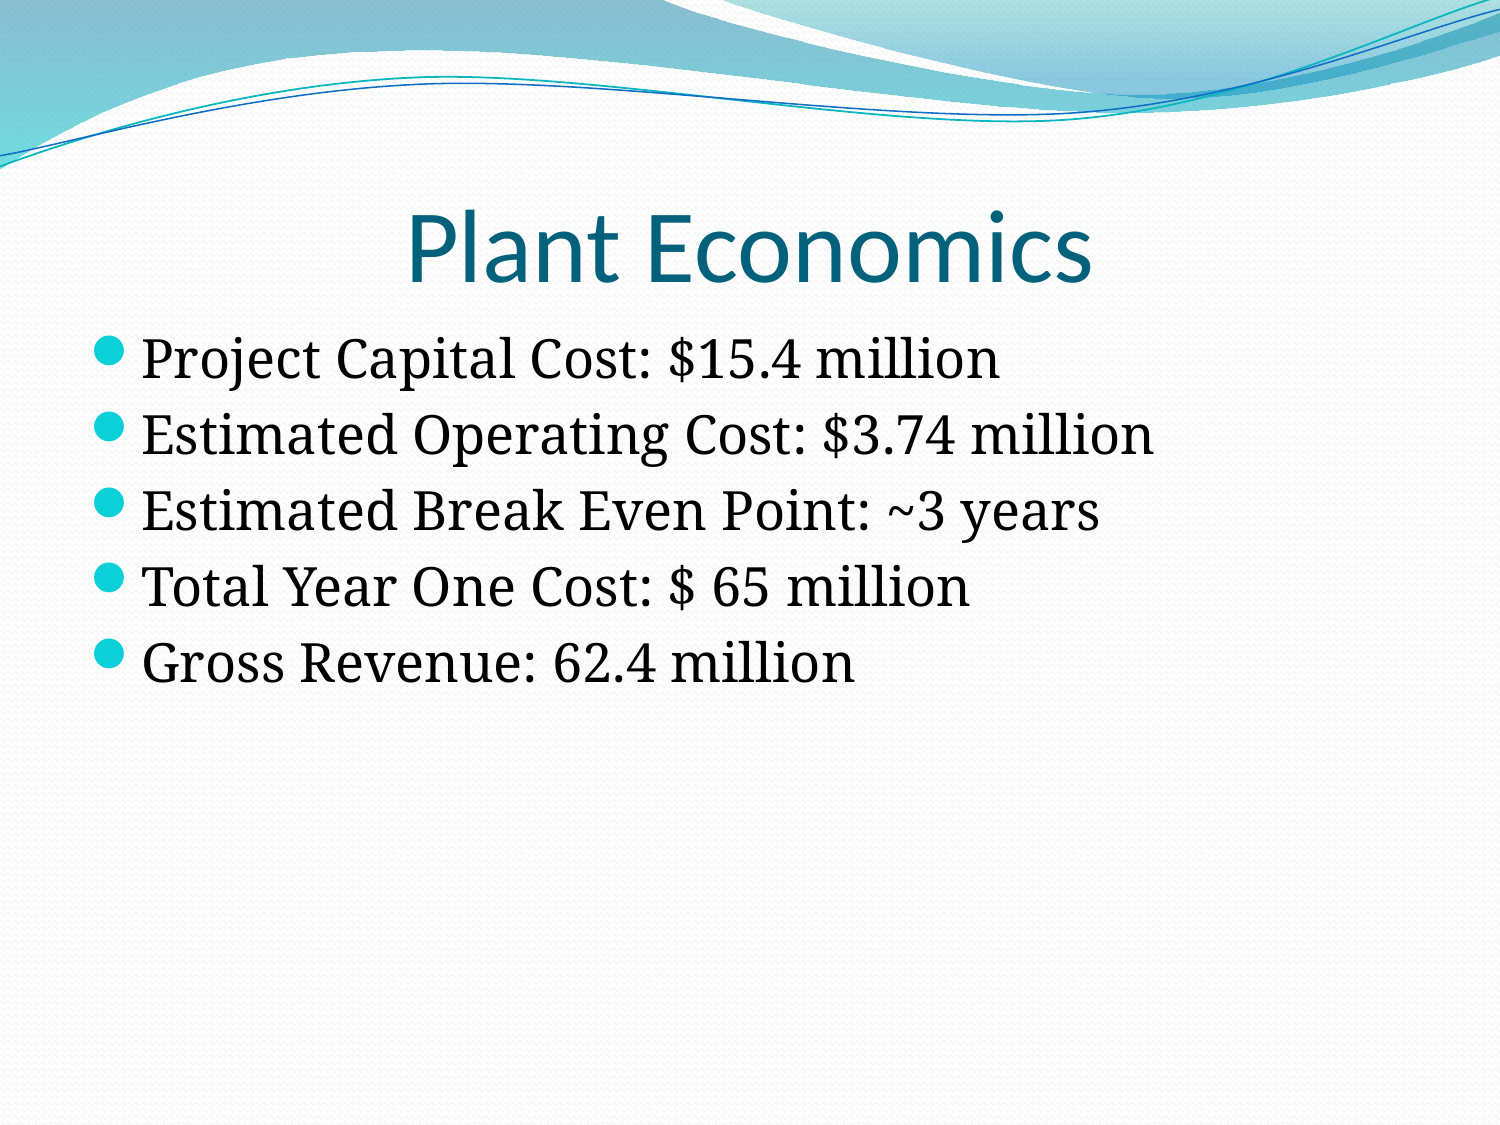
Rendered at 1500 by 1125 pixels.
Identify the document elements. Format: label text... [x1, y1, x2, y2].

title Plant Economics [75, 115, 1425, 303]
list Project Capital Cost: $15.4 million Estimated Operating Cost: $3.74 million Estimated Break Even Point: ~3 years Total Year One Cost: $ 65 million Gross Revenue: 62.4 million [75, 317, 1425, 1038]
